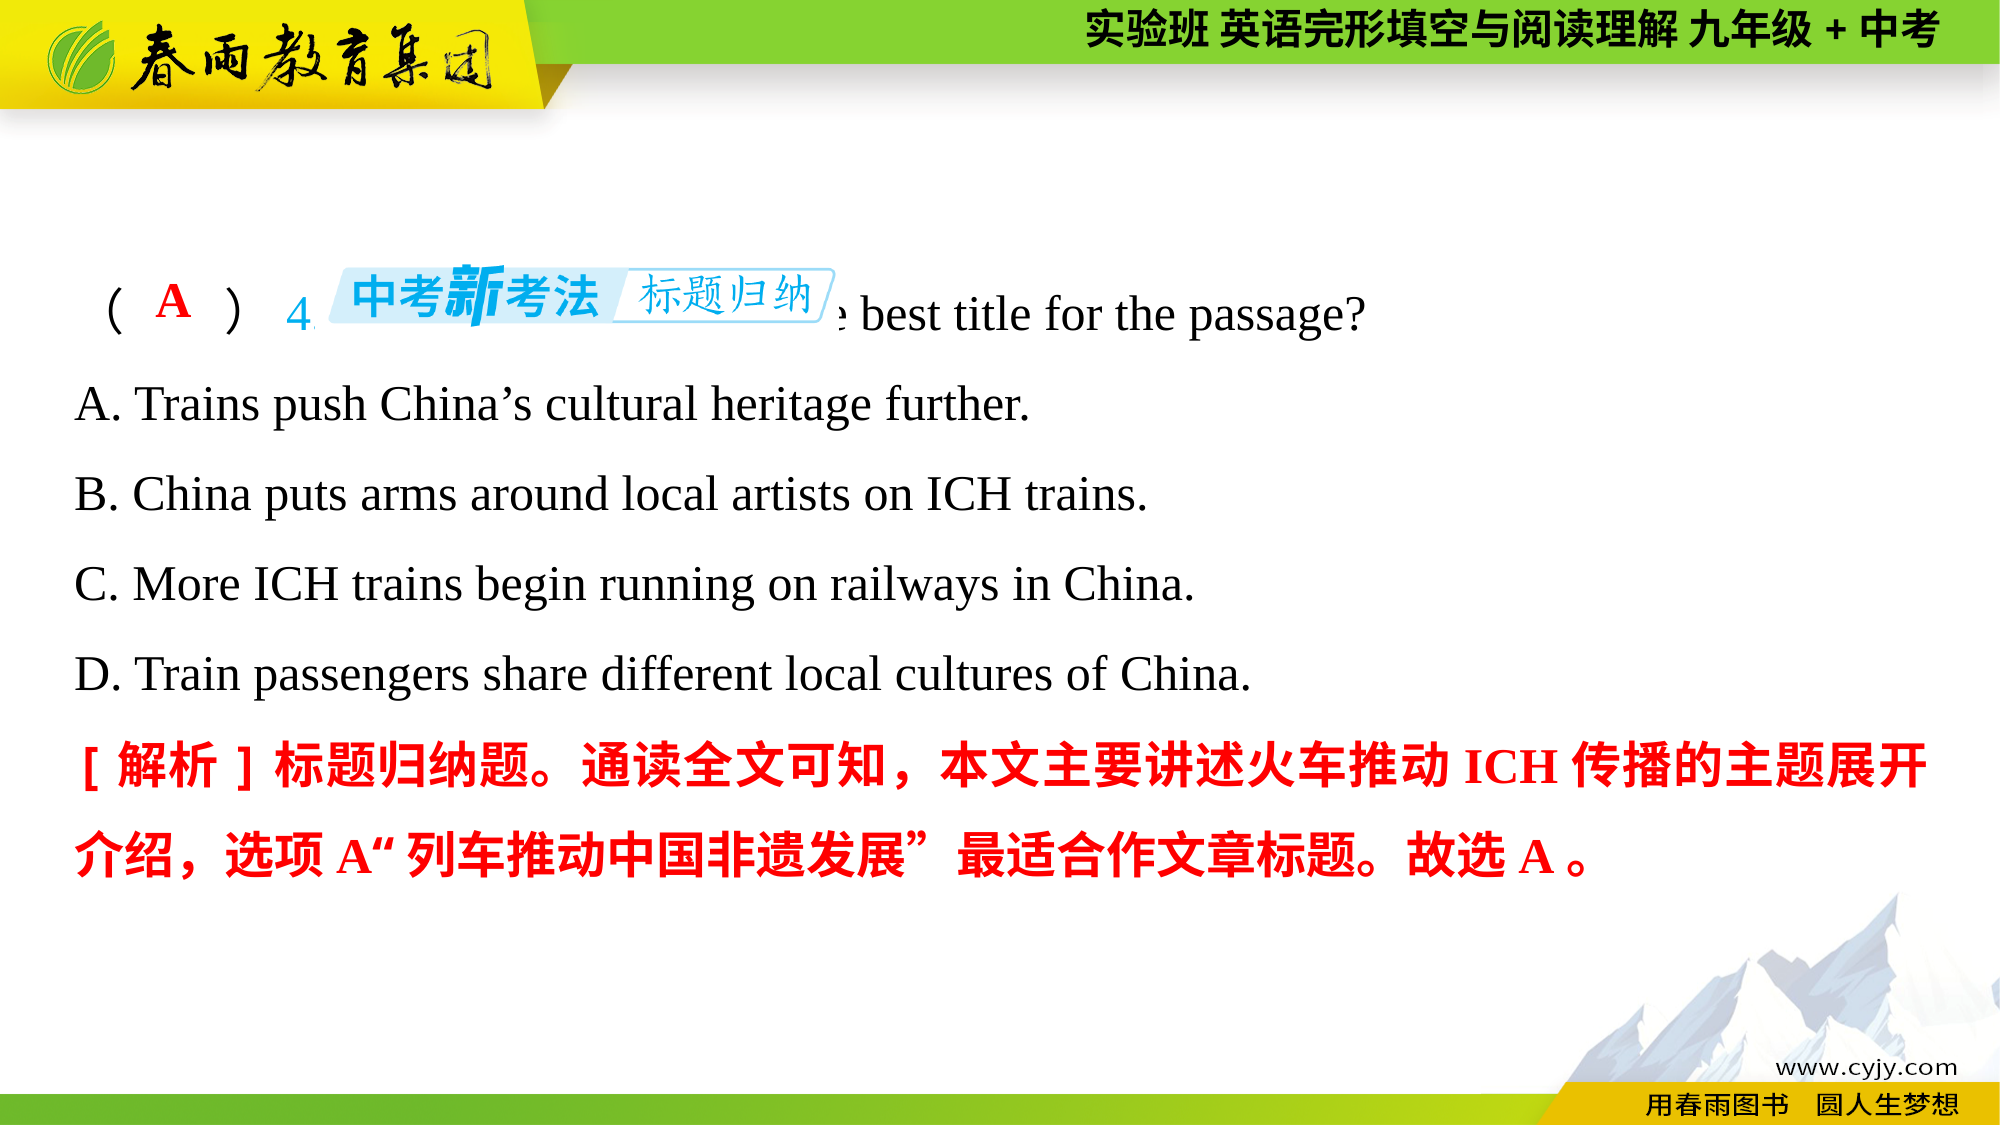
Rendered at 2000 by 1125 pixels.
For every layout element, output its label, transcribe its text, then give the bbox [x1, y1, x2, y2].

text_box A [140, 260, 207, 336]
picture [0, 0, 2000, 1125]
text_box [解析]标题归纳题。通读全文可知，本文主要讲述火车推动ICH传播的主题展开介绍，选项A“列车推动中国非遗发展”最适合作文章标题。故选A。 [59, 713, 1944, 891]
list （ ）4. What can be the best title for the passage? A. Trains push China’s cultural heritage further. B. China puts arms around local artists on ICH trains. C. More ICH trains begin running on railways in China. D. Train passengers share different local cultures of China. [59, 242, 1944, 713]
